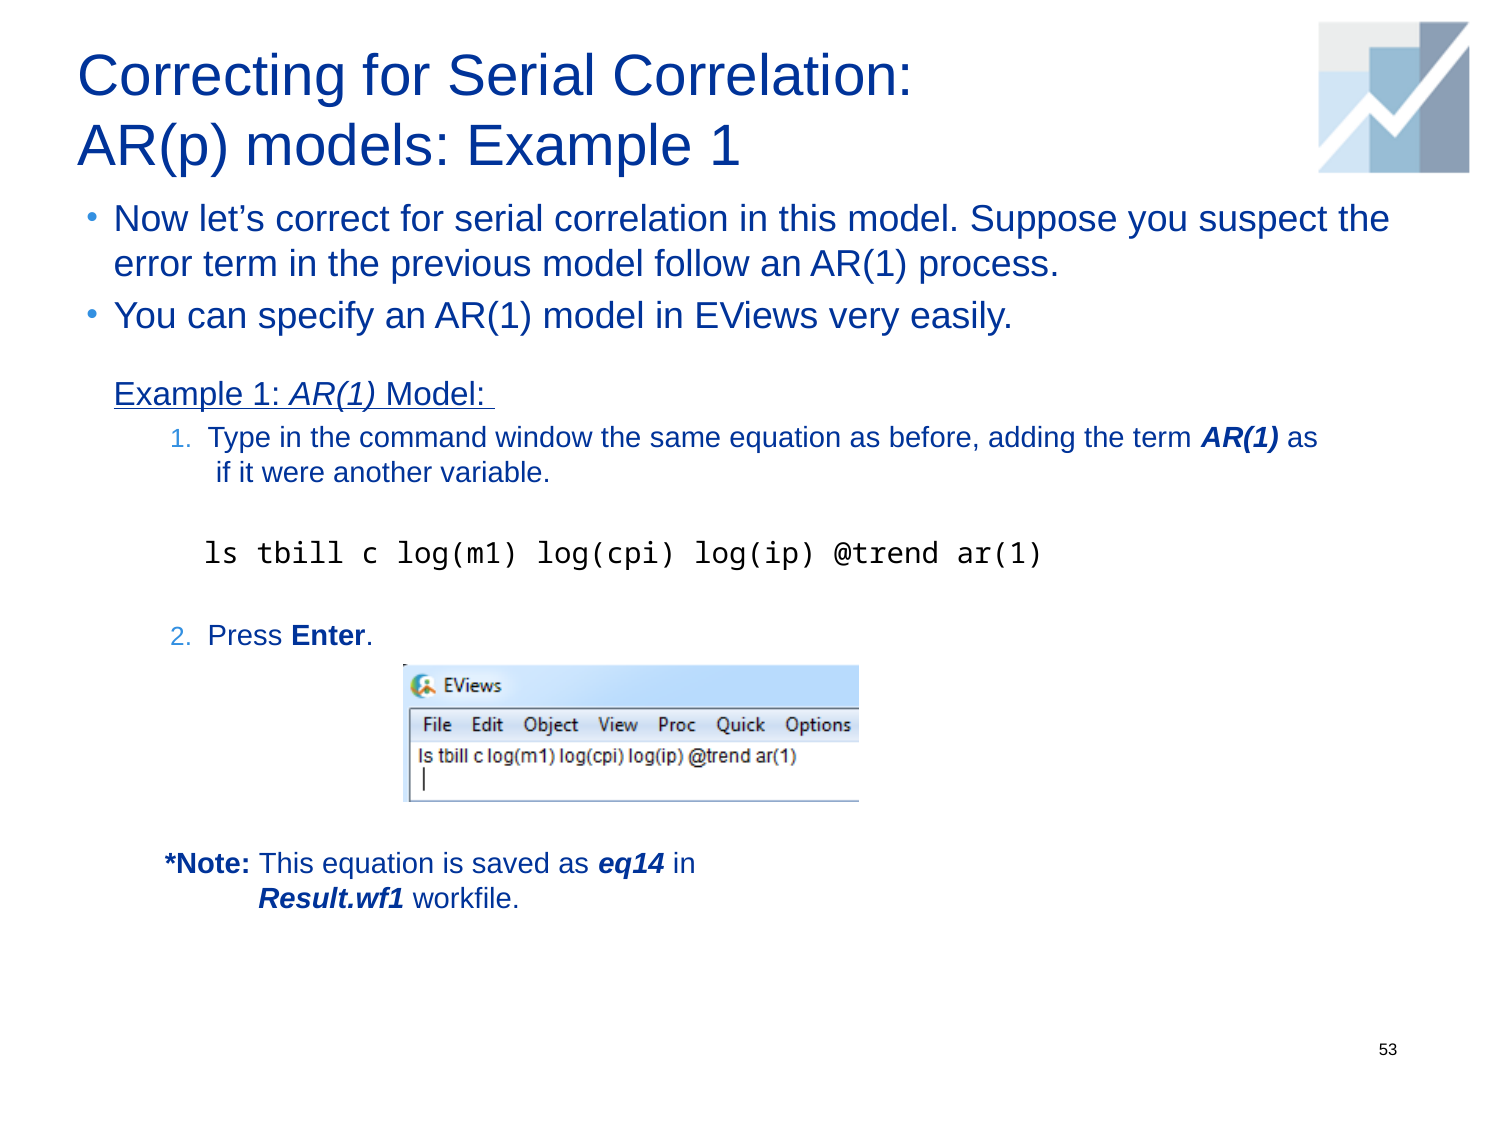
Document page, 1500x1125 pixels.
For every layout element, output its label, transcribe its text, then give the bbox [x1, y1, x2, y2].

text_box Now let’s correct for serial correlation in this model. Suppose you suspect the error term in the previous model follow an AR(1) process. You can specify an AR(1) model in EViews very easily. [70, 186, 1486, 353]
text_box Example 1: AR(1) Model: Type in the command window the same equation as before, adding the term AR(1) as if it were another variable. ls tbill c log(m1) log(cpi) log(ip) @trend ar(1) Press Enter. [70, 364, 1343, 1025]
text_box *Note: This equation is saved as eq14 in Result.wf1 workfile. [150, 836, 750, 920]
slide_number 53 [1262, 1015, 1413, 1067]
picture [403, 664, 859, 803]
picture [1300, 11, 1479, 181]
title Correcting for Serial Correlation: AR(p) models: Example 1 [62, 0, 1297, 185]
